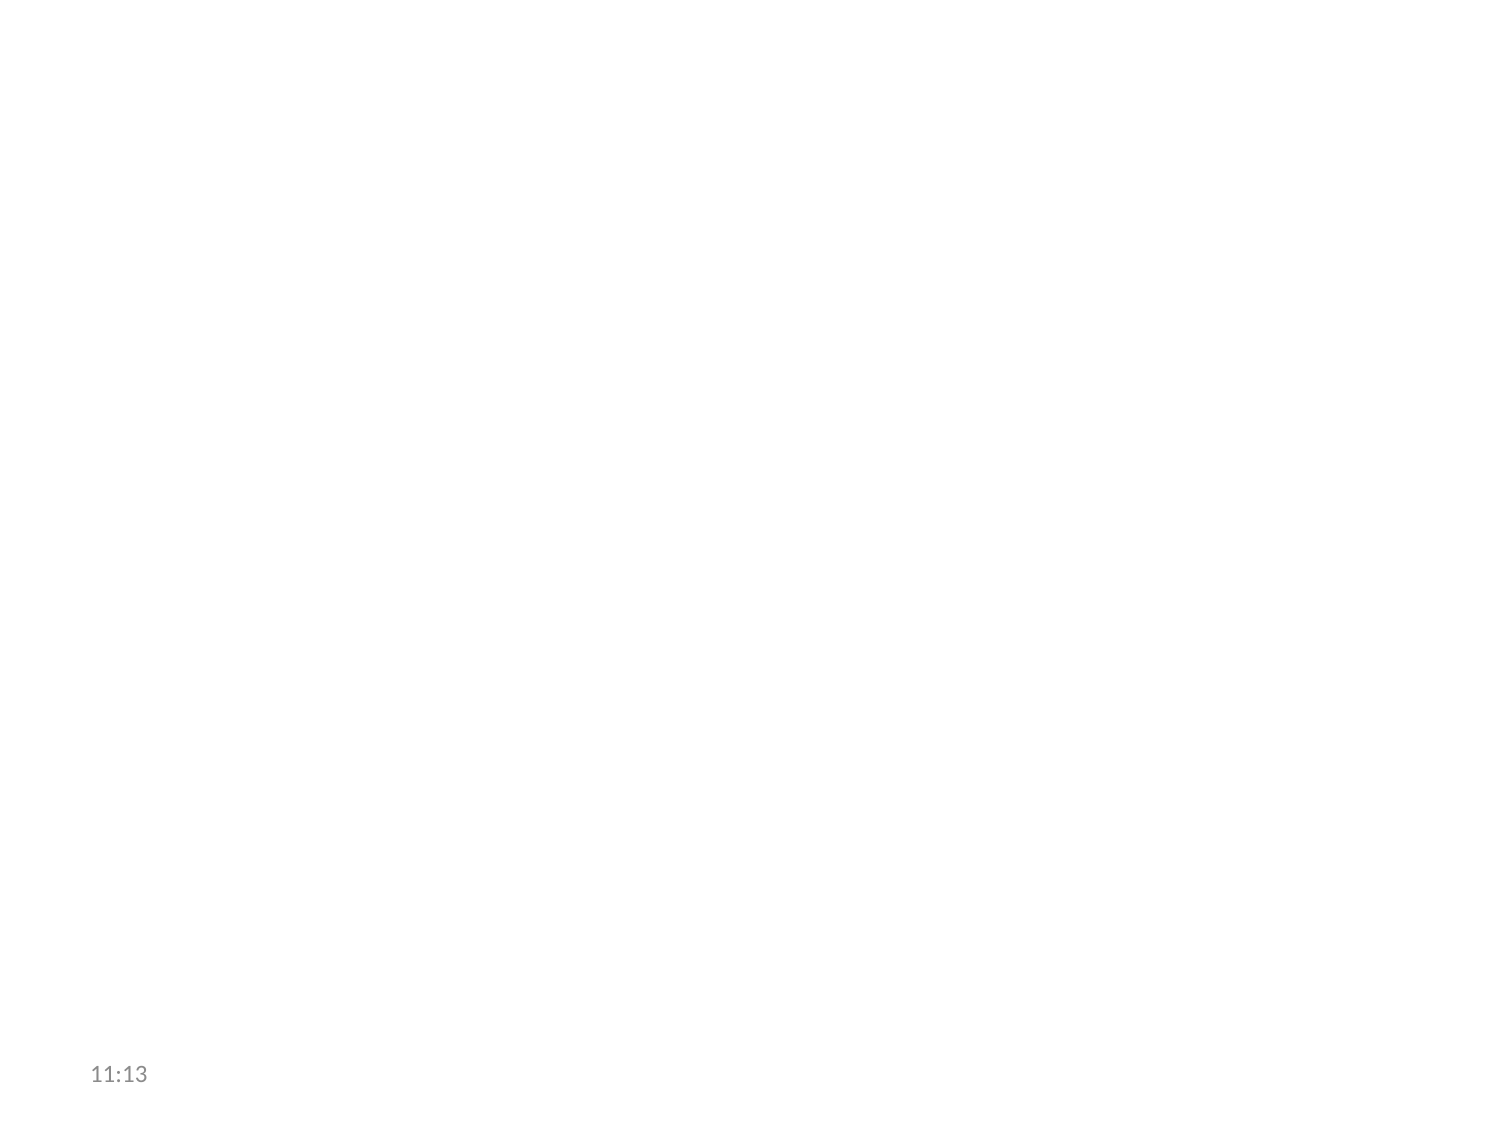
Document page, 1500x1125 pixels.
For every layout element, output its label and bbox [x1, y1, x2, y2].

slide_number [75, 1042, 425, 1103]
